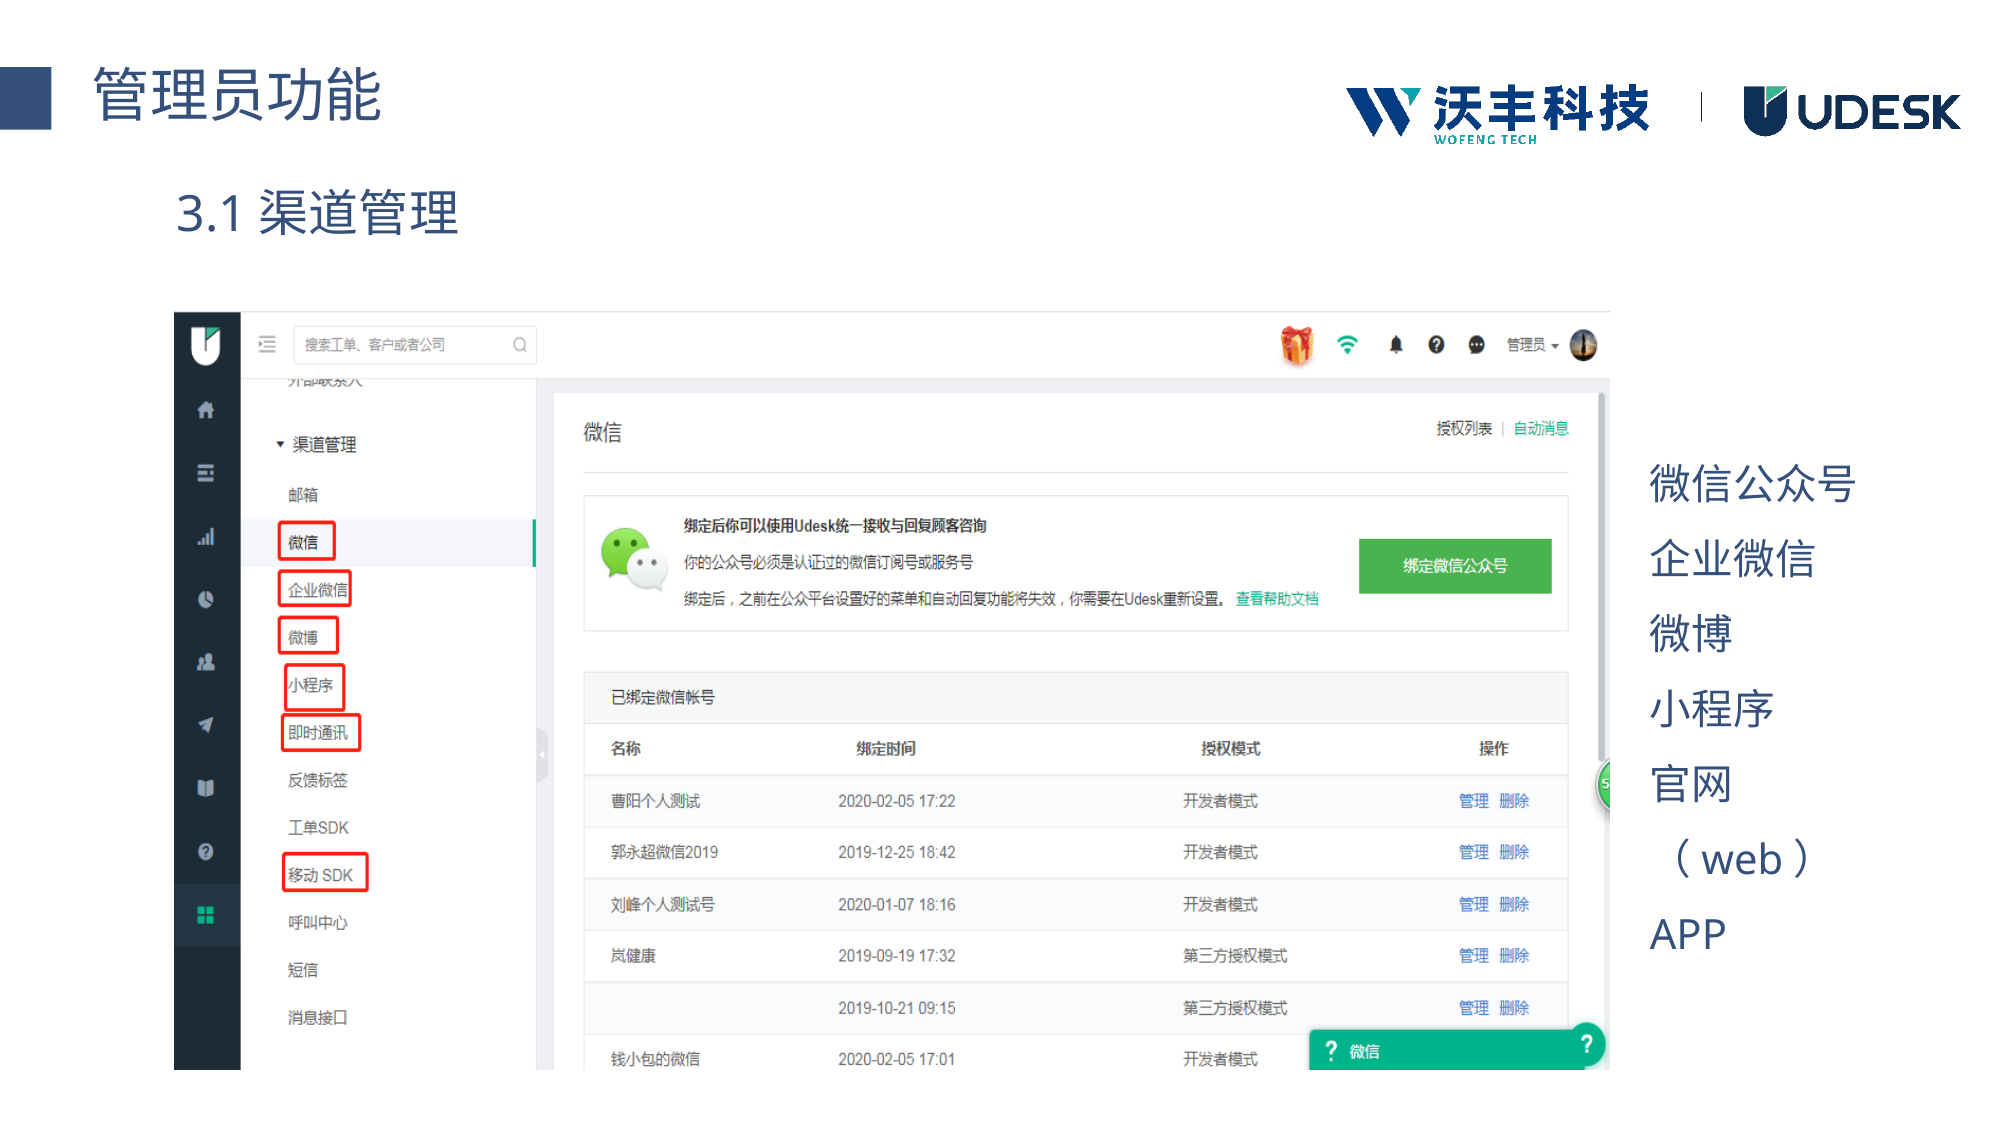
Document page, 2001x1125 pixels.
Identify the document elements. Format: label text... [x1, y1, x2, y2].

text_box 微信公众号 企业微信 微博 小程序 官网（web） APP [1649, 432, 1914, 958]
picture [1344, 32, 1982, 185]
text_box 管理员功能 [91, 66, 384, 130]
picture [174, 310, 1610, 1070]
text_box 3.1渠道管理 [87, 188, 548, 243]
